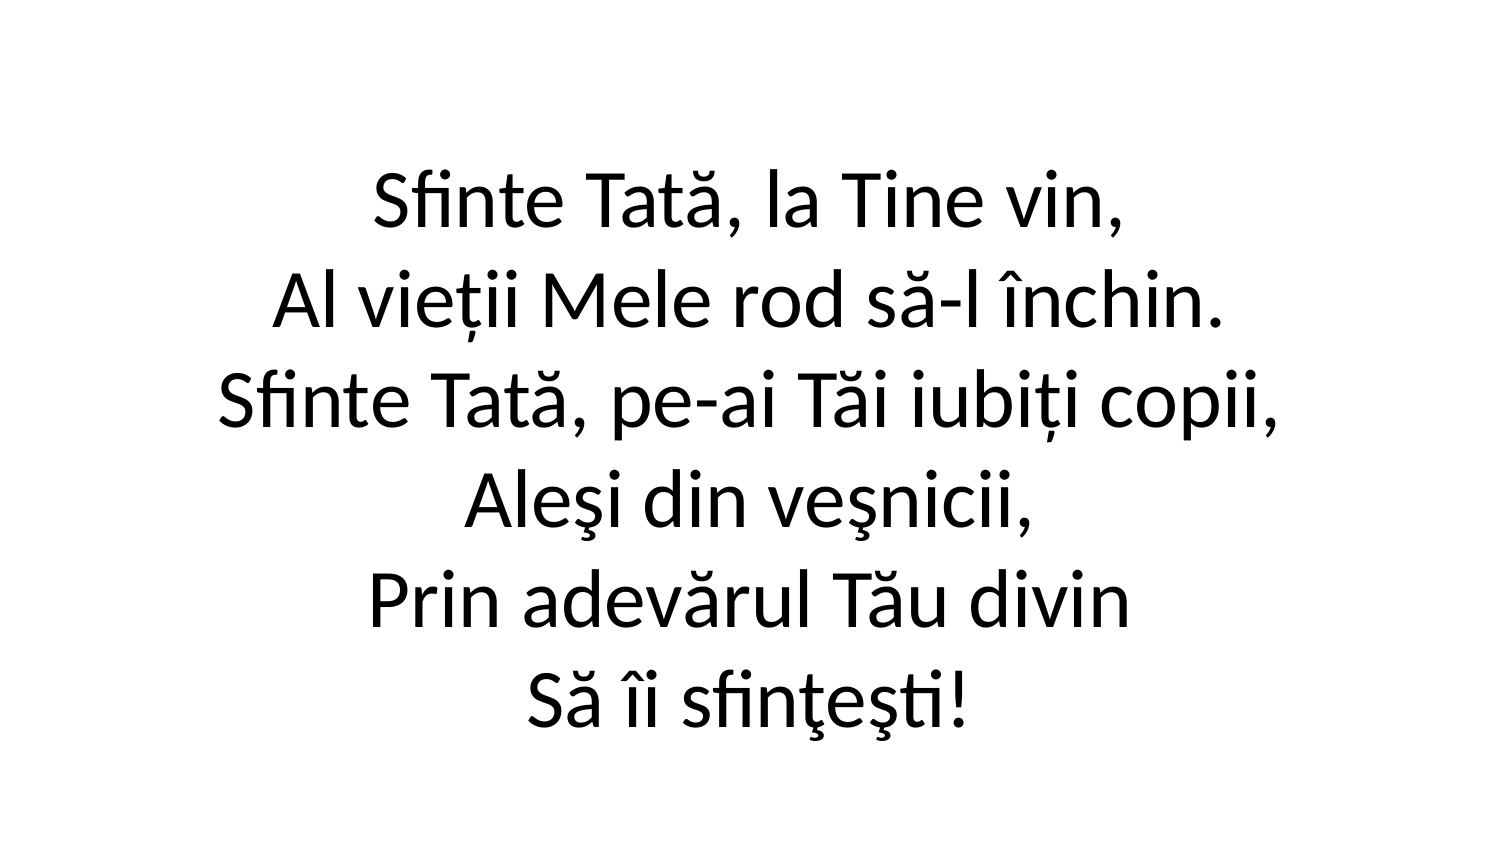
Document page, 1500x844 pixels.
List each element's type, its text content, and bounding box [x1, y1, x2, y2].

text_box Sfinte Tată, la Tine vin, Al vieții Mele rod să-l închin. Sfinte Tată, pe-ai Tăi iubiți copii, Aleşi din veşnicii, Prin adevărul Tău divin Să îi sfinţeşti! [202, 92, 1297, 752]
